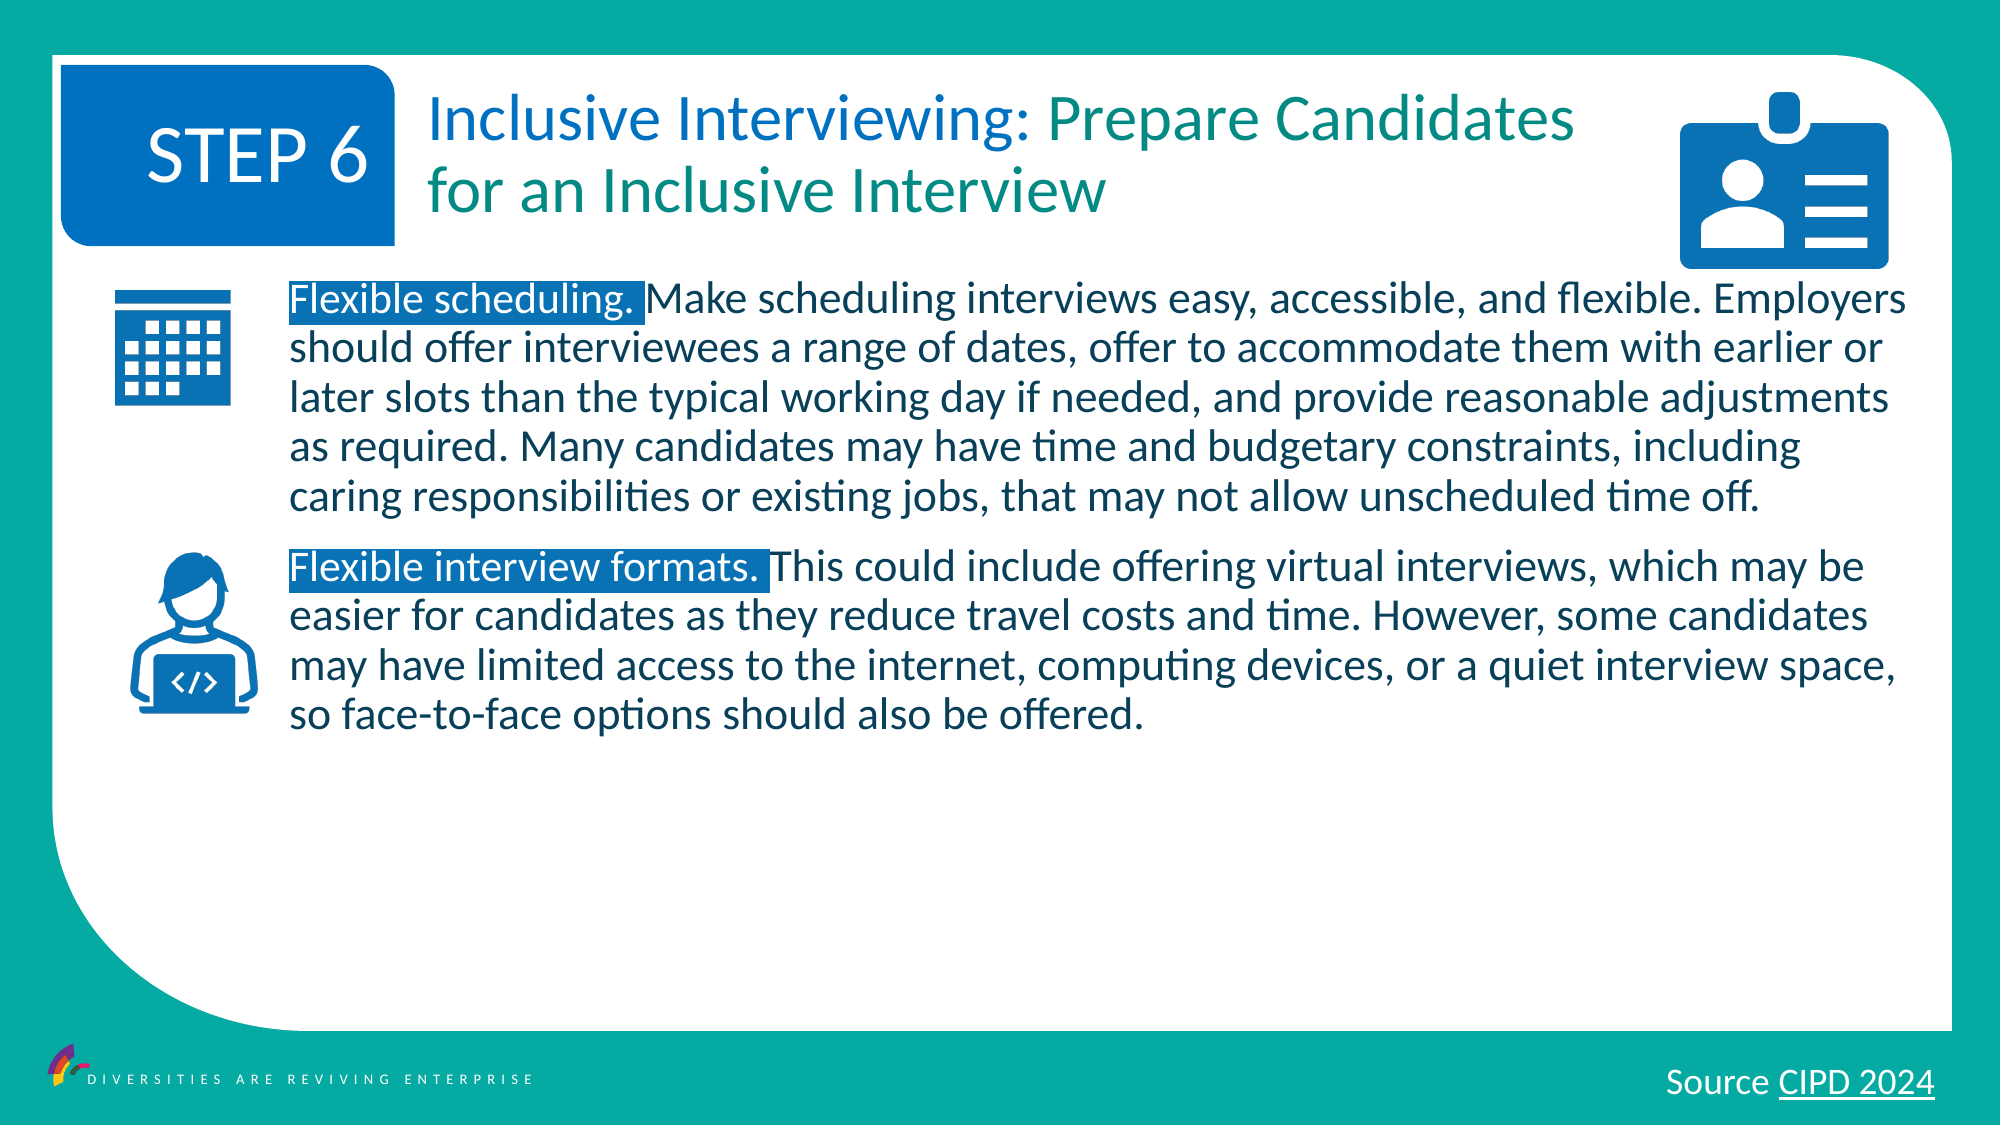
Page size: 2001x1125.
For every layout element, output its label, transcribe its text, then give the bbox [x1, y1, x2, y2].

text_box STEP 6 [15, 56, 385, 213]
list Flexible scheduling. Make scheduling interviews easy, accessible, and flexible. Employers should offer interviewees a range of dates, offer to accommodate them with earlier or later slots than the typical working day if needed, and provide reasonable adjustments as required. Many candidates may have time and budgetary constraints, including caring responsibilities or existing jobs, that may not allow unscheduled time off. Flexible interview formats. This could include offering virtual interviews, which may be easier for candidates as they reduce travel costs and time. However, some candidates may have limited access to the internet, computing devices, or a quiet interview space, so face-to-face options should also be offered. [274, 266, 1930, 899]
picture [103, 535, 285, 717]
text_box [59, 71, 396, 248]
picture [1659, 55, 1909, 305]
text_box Source CIPD 2024 [1651, 1049, 1958, 1110]
picture [91, 266, 254, 429]
text_box Inclusive Interviewing: Prepare Candidates for an Inclusive Interview [412, 88, 1659, 221]
